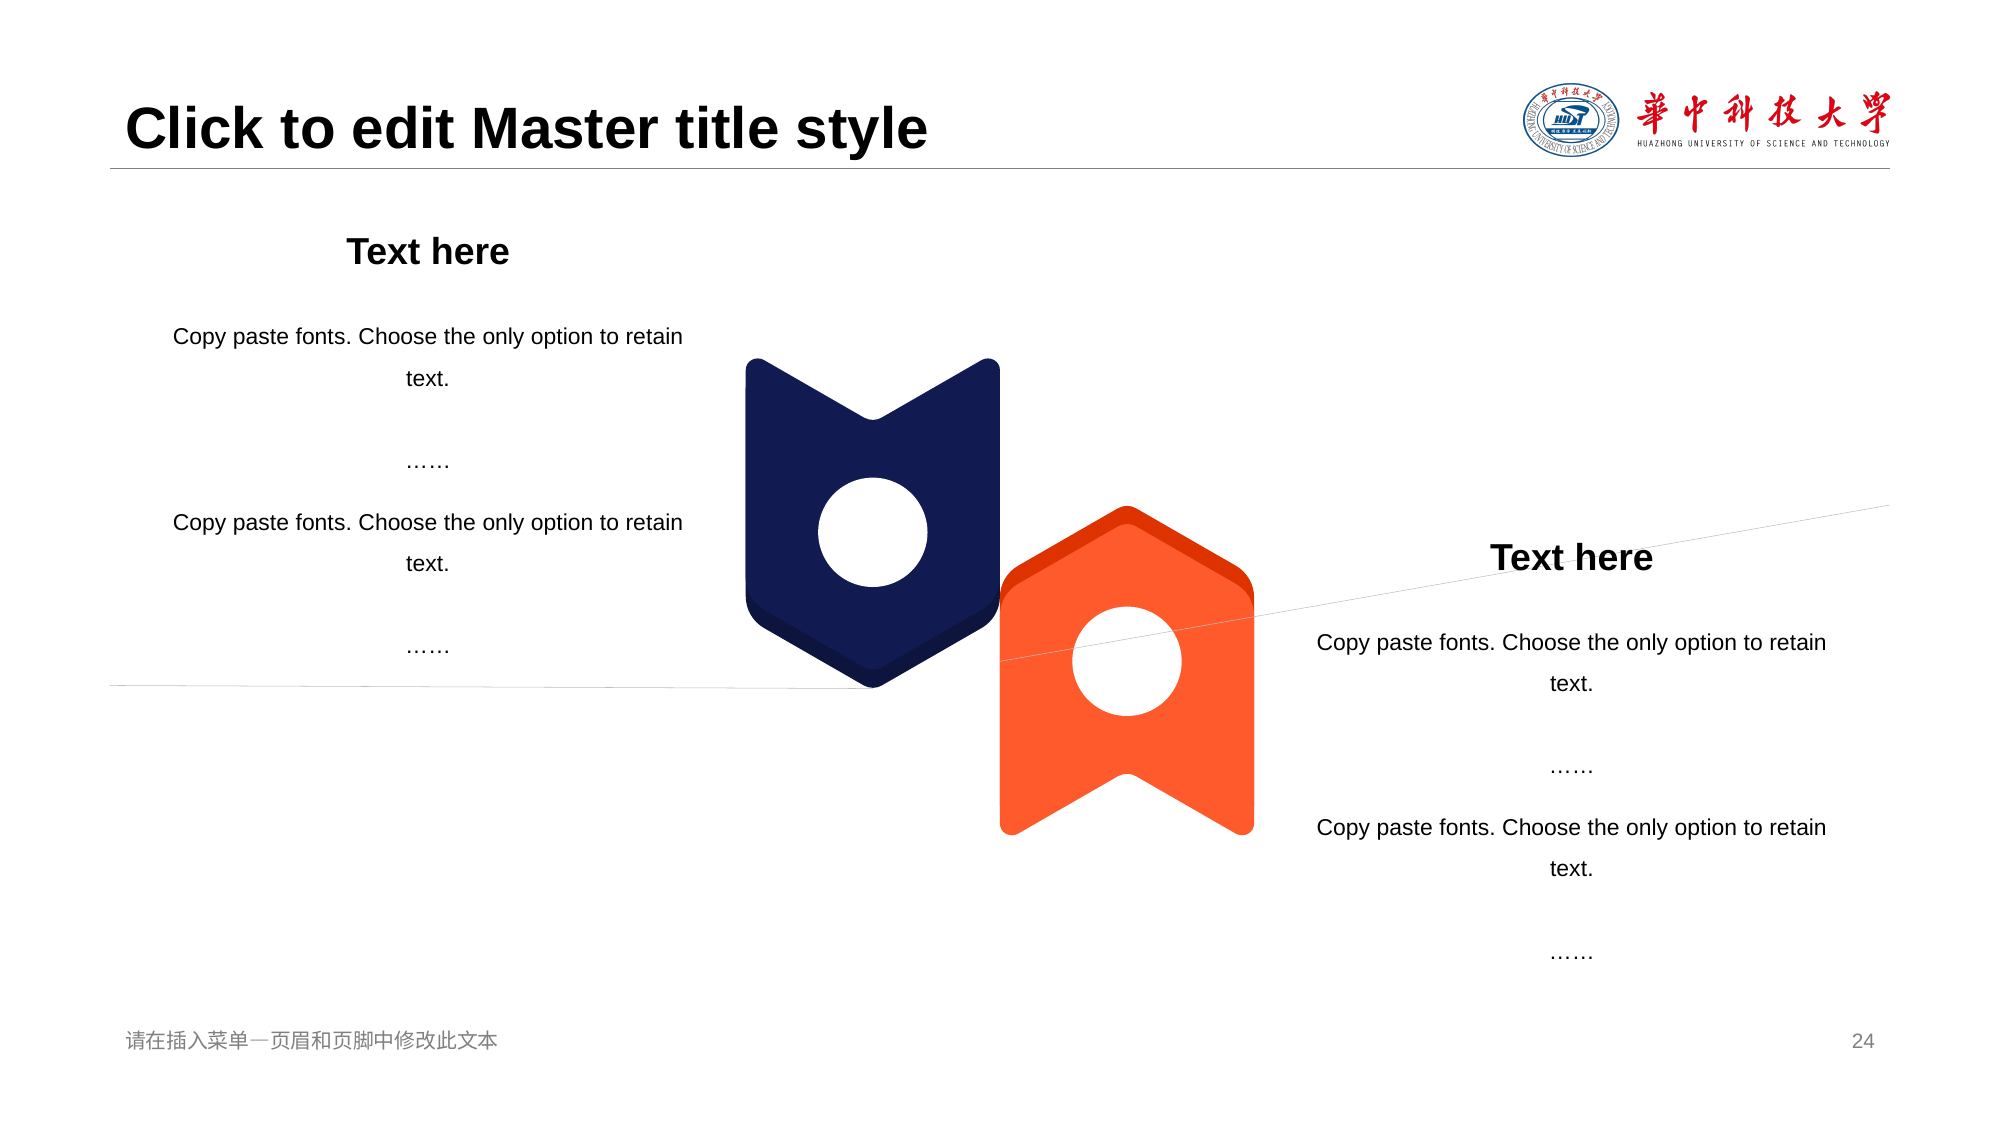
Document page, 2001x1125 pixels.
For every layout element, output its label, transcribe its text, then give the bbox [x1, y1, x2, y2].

footer 请在插入菜单—页眉和页脚中修改此文本 [109, 1023, 790, 1058]
title Click to edit Master title style [109, 0, 1890, 169]
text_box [109, 213, 1890, 977]
slide_number 24 [1412, 1023, 1890, 1058]
